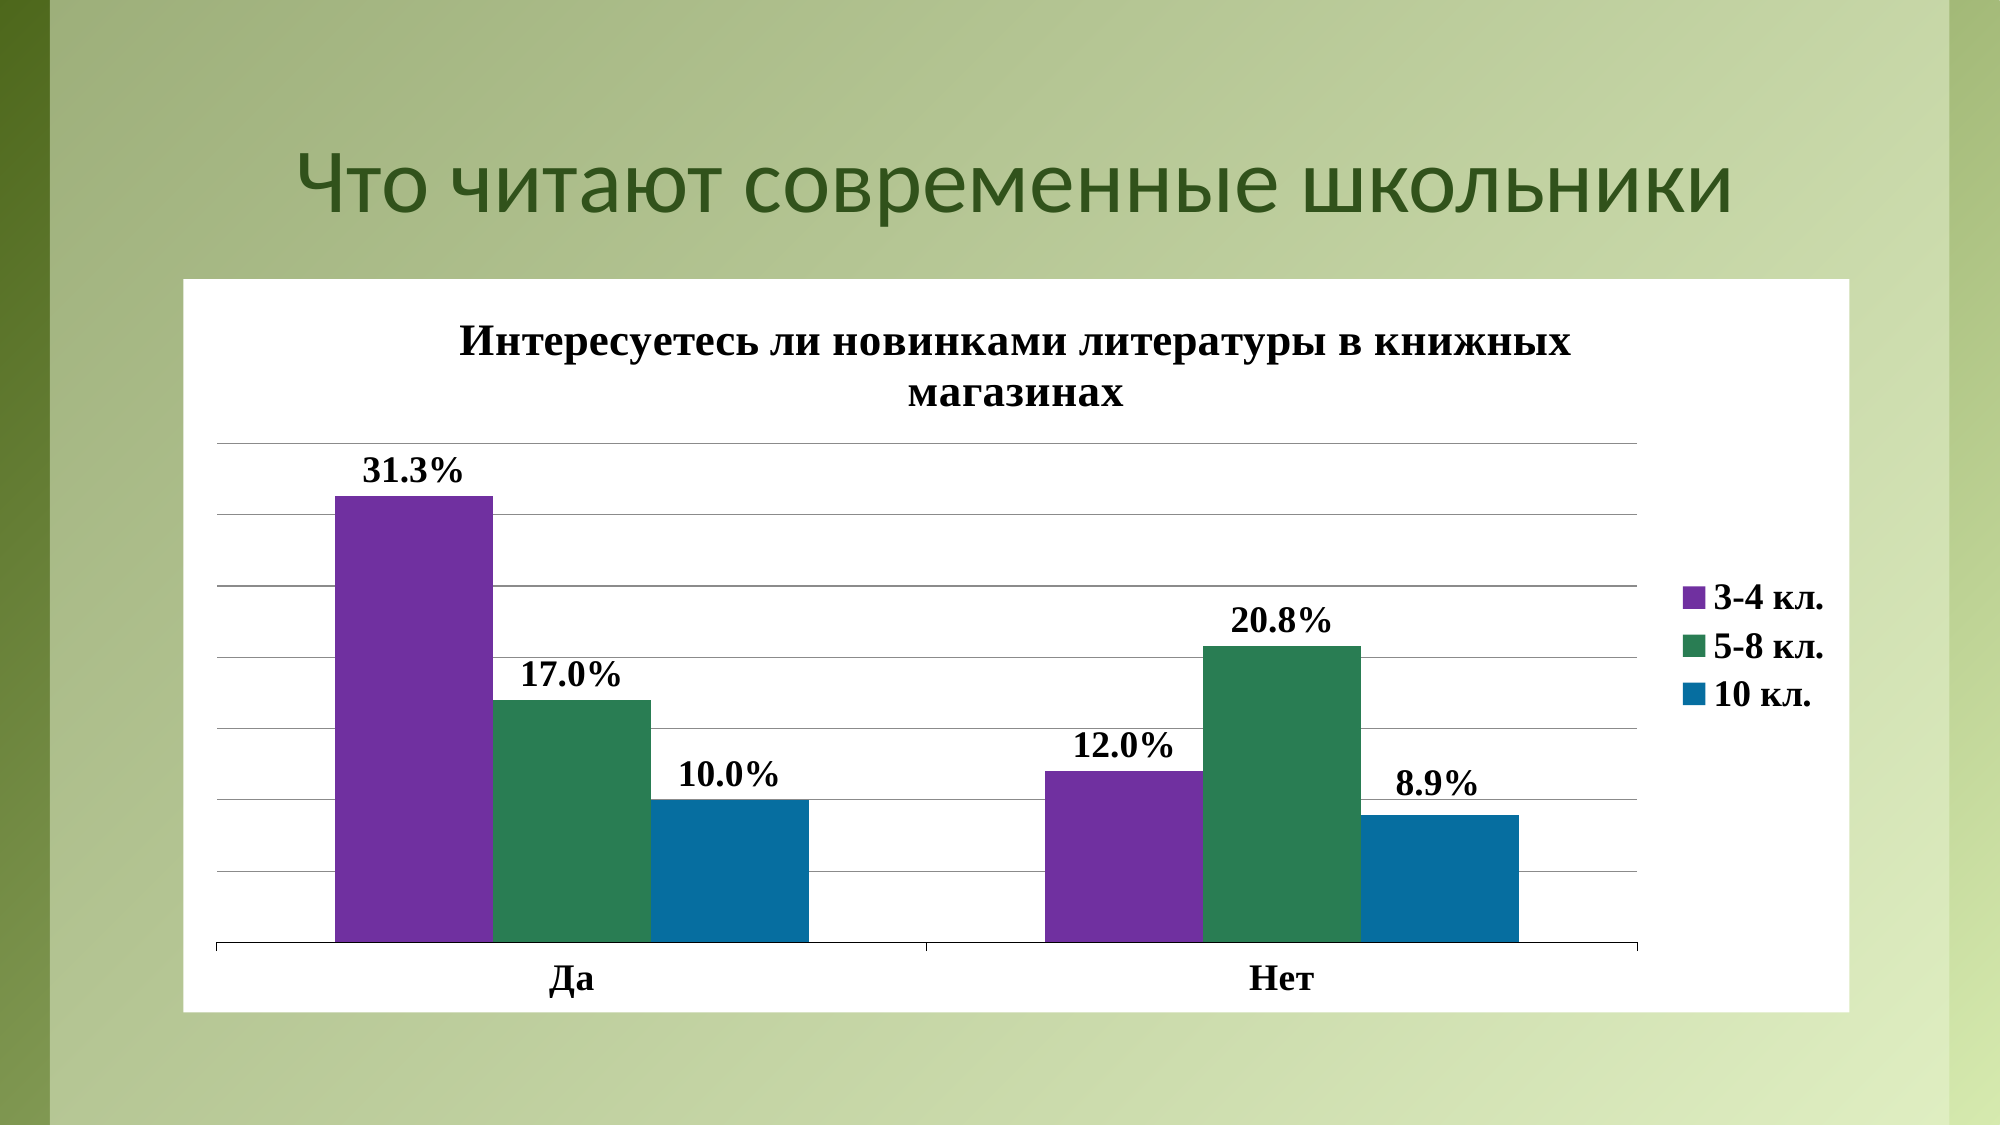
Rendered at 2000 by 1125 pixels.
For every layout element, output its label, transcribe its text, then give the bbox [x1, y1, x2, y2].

title Что читают современные школьники [183, 12, 1850, 242]
chart [183, 279, 1850, 1013]
